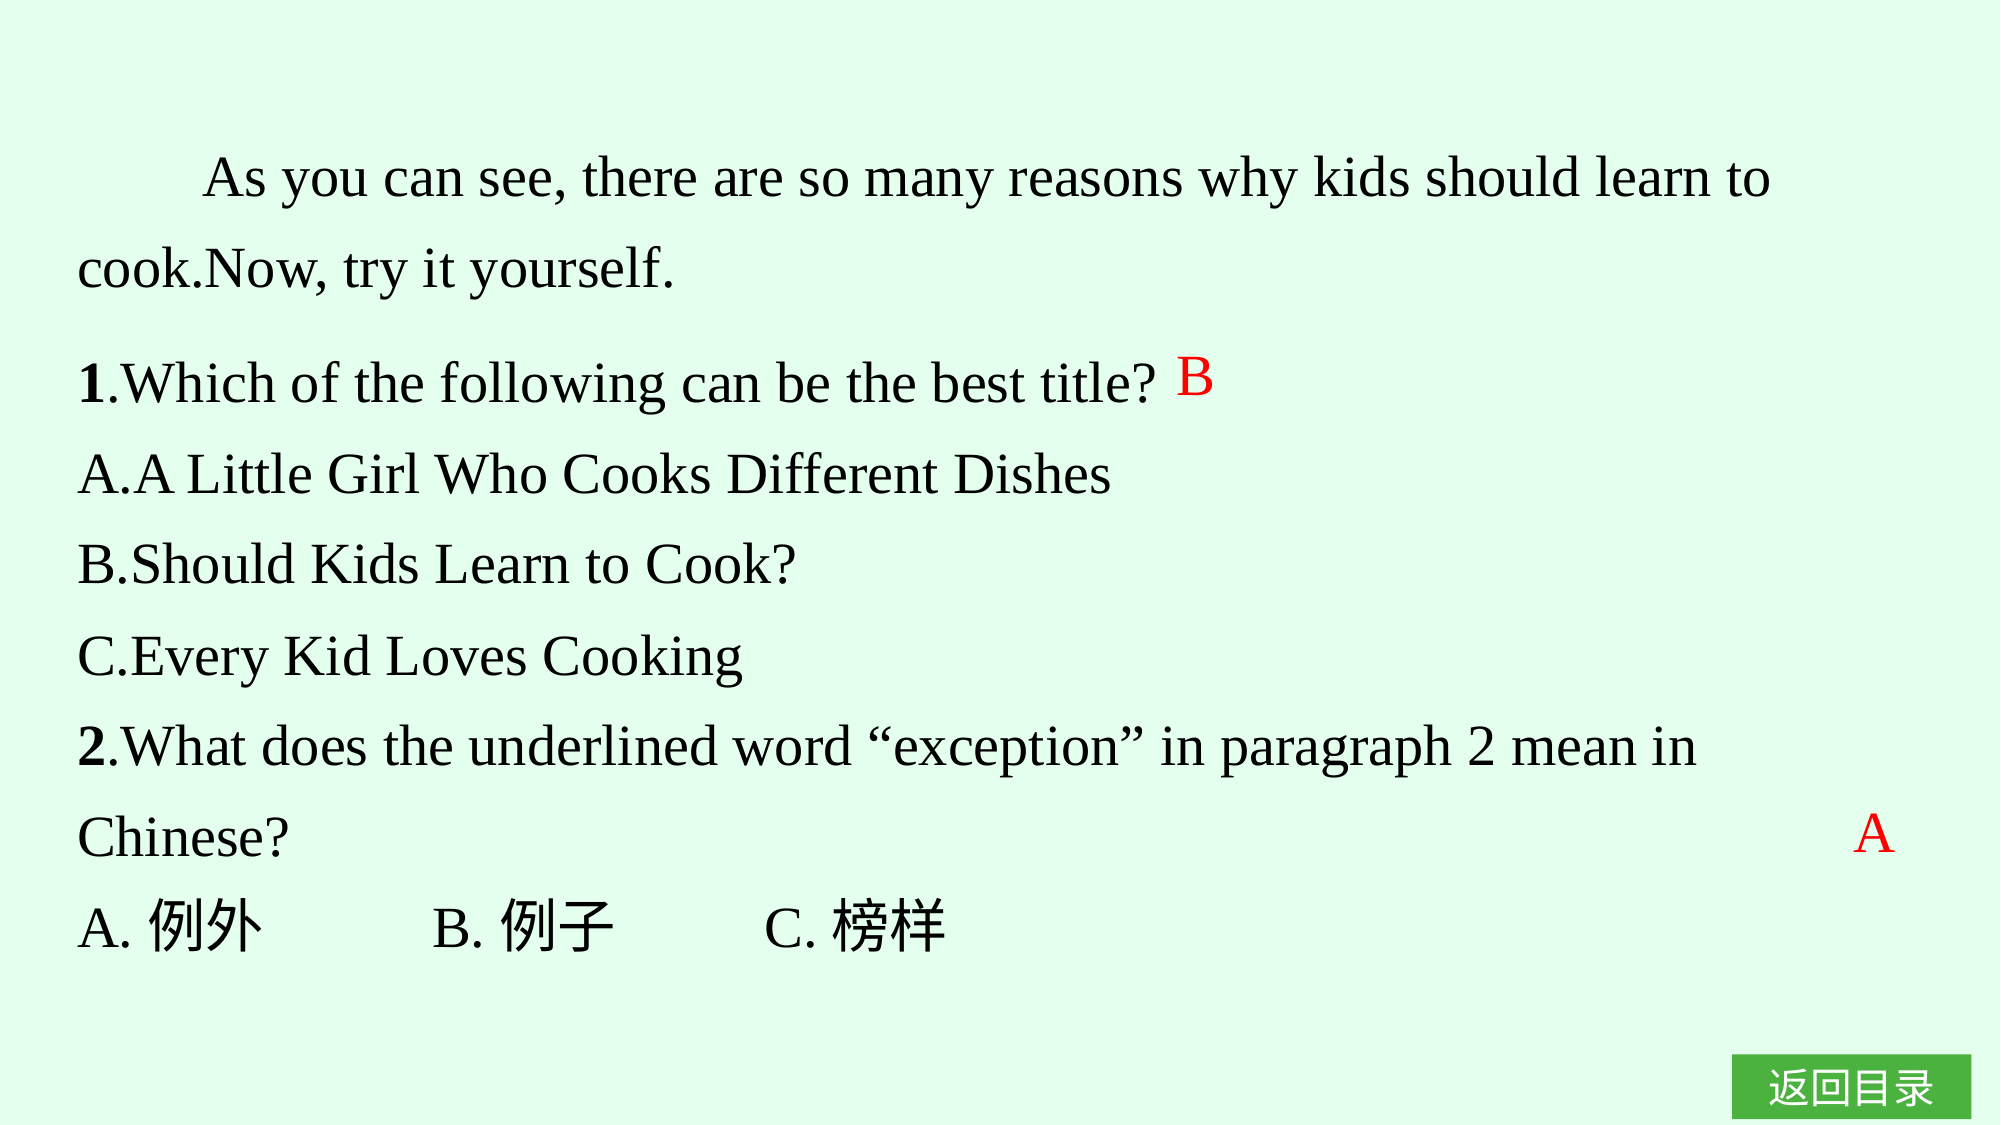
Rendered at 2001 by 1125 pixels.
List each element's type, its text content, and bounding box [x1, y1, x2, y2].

text_box As you can see, there are so many reasons why kids should learn to cook.Now, try it yourself. [62, 109, 1938, 307]
text_box B [1161, 329, 1245, 415]
text_box A [1839, 786, 1911, 871]
text_box 1.Which of the following can be the best title? A.A Little Girl Who Cooks Different Dishes B.Should Kids Learn to Cook? C.Every Kid Loves Cooking 2.What does the underlined word “exception” in paragraph 2 mean in Chinese? A.例外 B.例子 C.榜样 [62, 315, 1938, 967]
